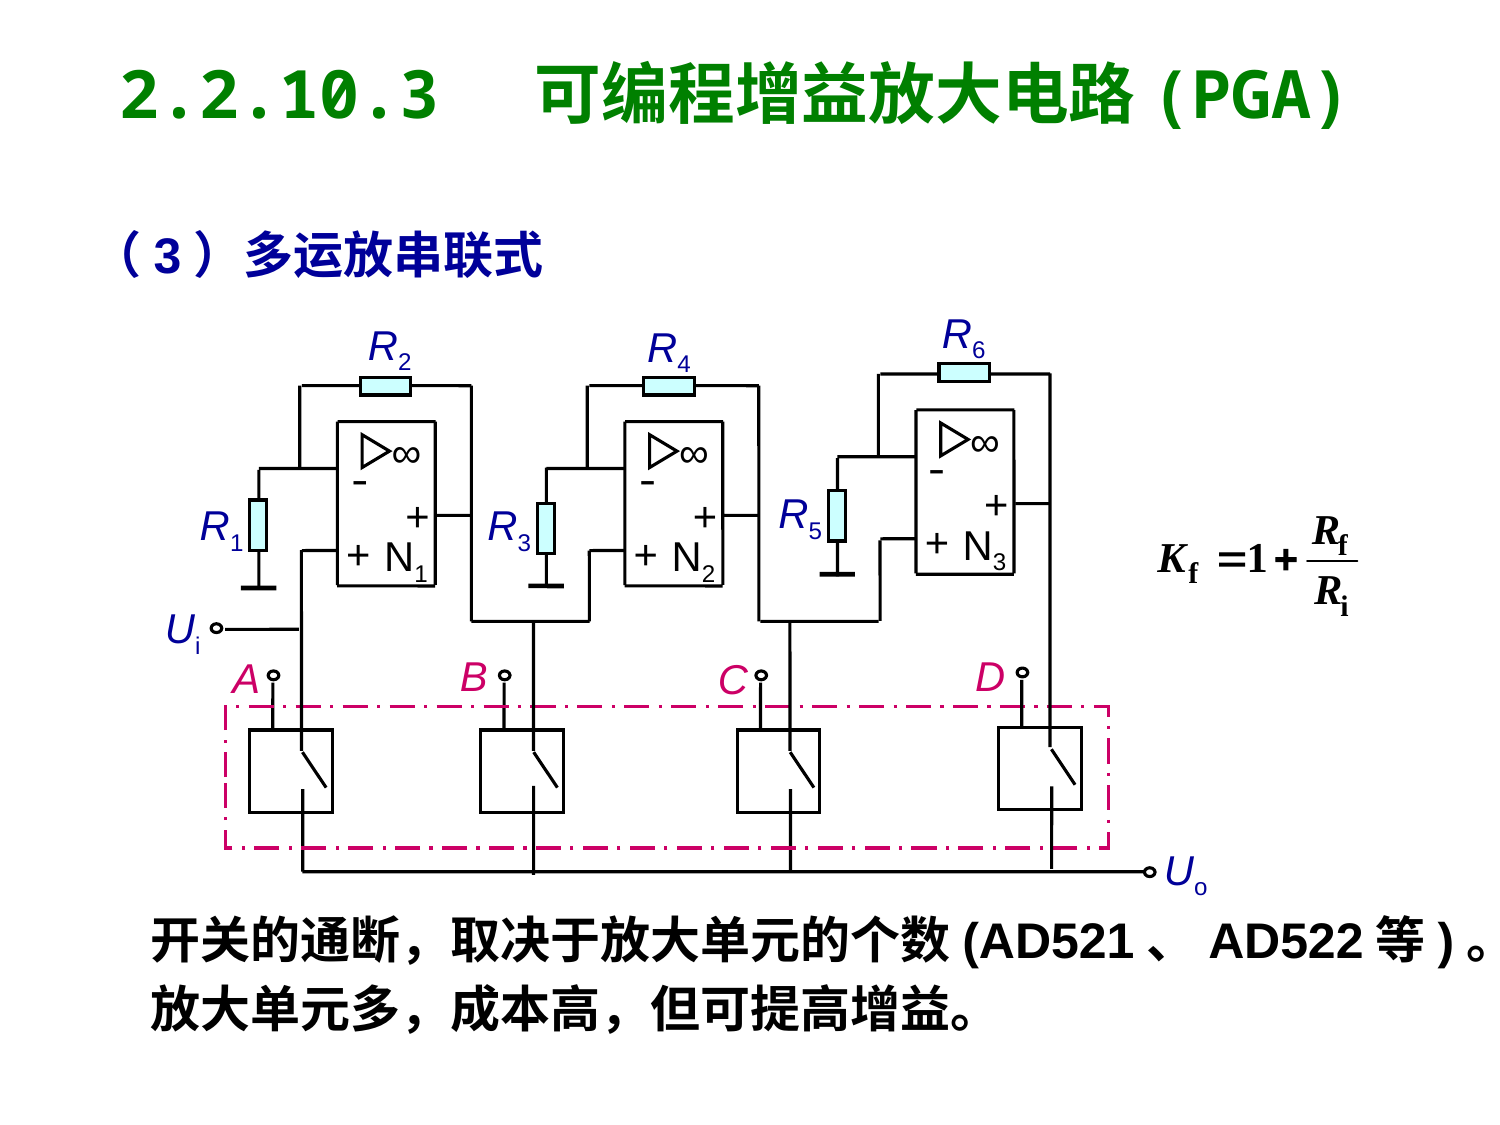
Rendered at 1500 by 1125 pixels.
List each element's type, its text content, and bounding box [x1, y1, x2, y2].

text_box 放大单元多，成本高，但可提高增益。 [135, 964, 1046, 1045]
text_box 2.2.10.3 可编程增益放大电路(PGA) [104, 28, 1463, 147]
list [1227, 505, 1365, 622]
text_box （3）多运放串联式 [76, 203, 760, 291]
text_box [164, 306, 1223, 915]
text_box 开关的通断，取决于放大单元的个数(AD521、AD522等)。 [135, 895, 1500, 976]
